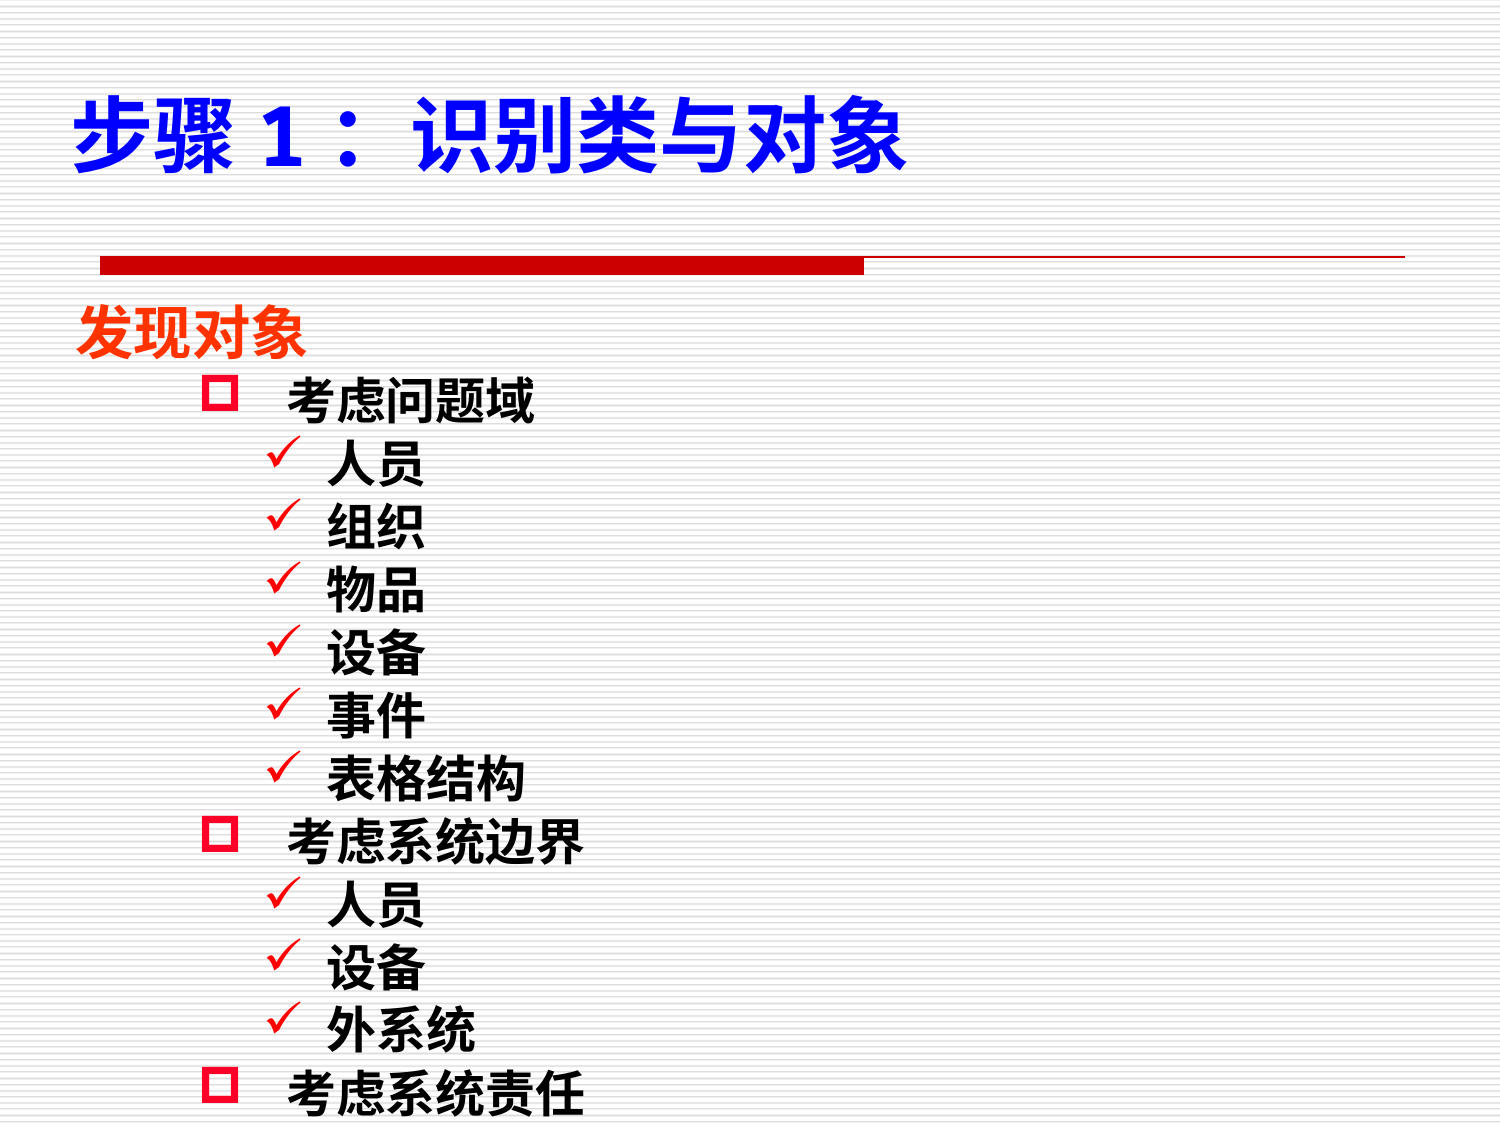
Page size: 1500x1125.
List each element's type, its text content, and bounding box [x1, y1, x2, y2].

text_box 步骤1：识别类与对象 [55, 75, 925, 190]
picture [0, 0, 1500, 1125]
text_box 发现对象 考虑问题域 人员 组织 物品 设备 事件 表格结构 考虑系统边界 人员 设备 外系统 考虑系统责任 [33, 289, 1500, 1125]
